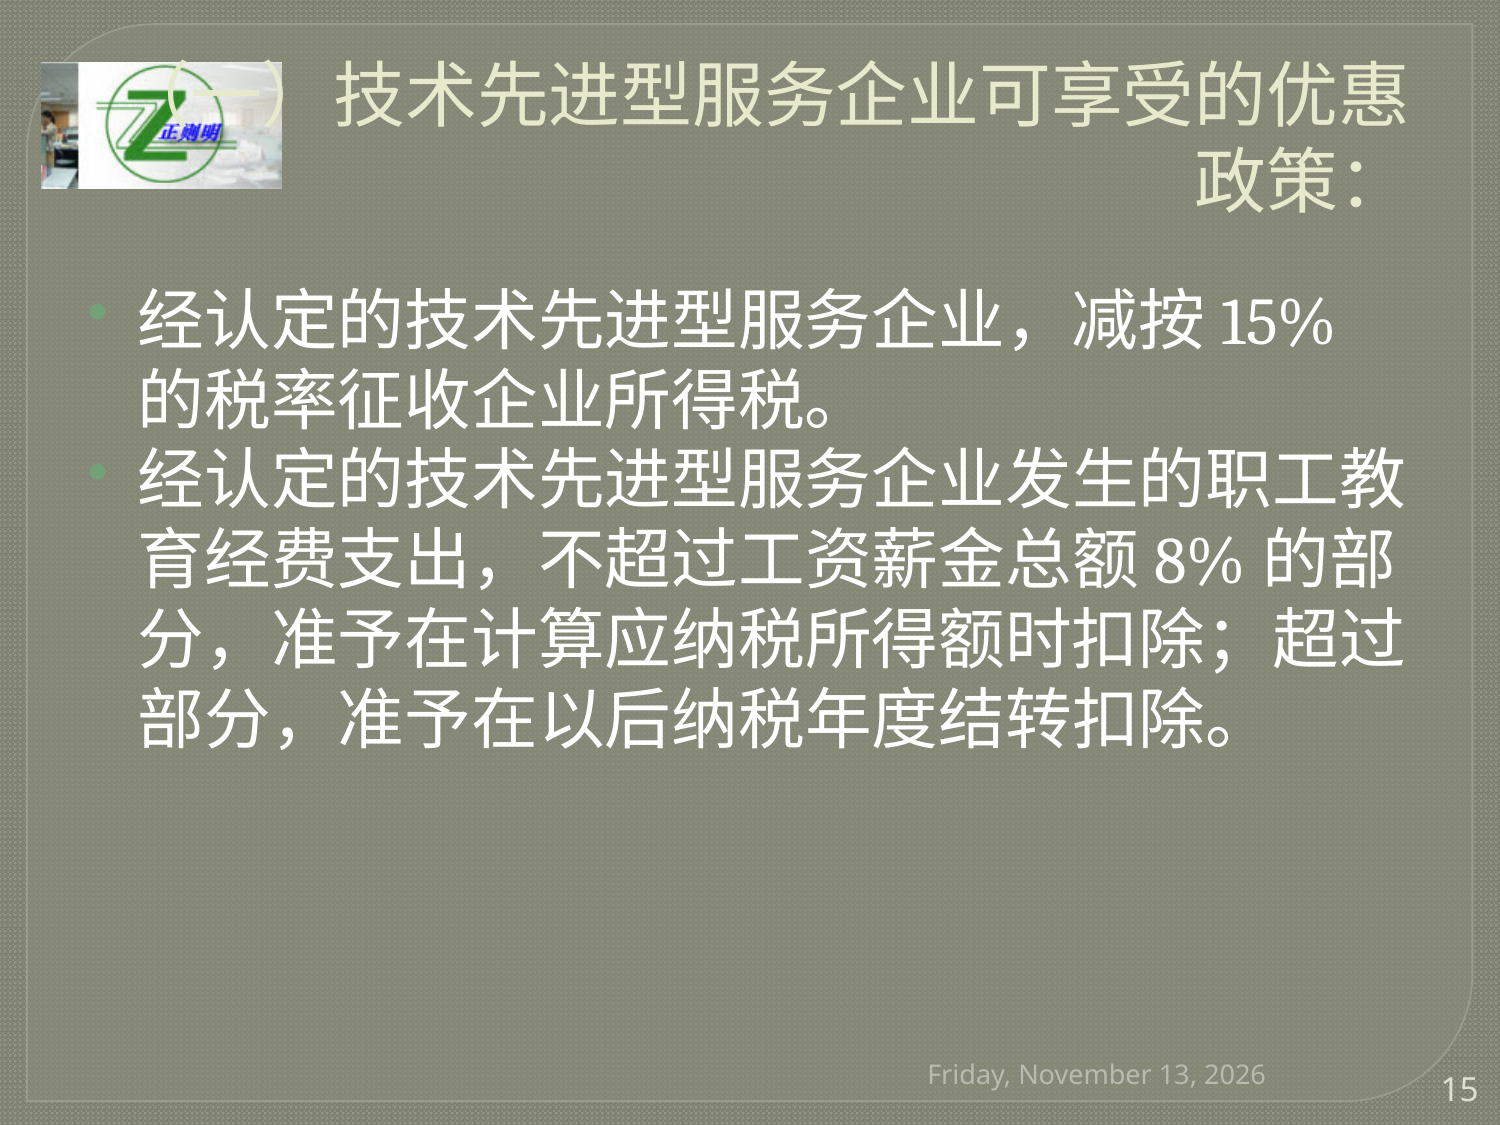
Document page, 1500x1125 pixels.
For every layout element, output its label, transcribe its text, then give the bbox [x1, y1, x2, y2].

title （一）技术先进型服务企业可享受的优惠政策： [75, 41, 1425, 230]
picture [41, 62, 75, 189]
list 经认定的技术先进型服务企业，减按15%的税率征收企业所得税。 经认定的技术先进型服务企业发生的职工教育经费支出，不超过工资薪金总额8%的部分，准予在计算应纳税所得额时扣除；超过部分，准予在以后纳税年度结转扣除。 [75, 270, 1425, 1013]
slide_number 15 [1417, 1068, 1494, 1114]
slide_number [912, 1050, 1405, 1095]
